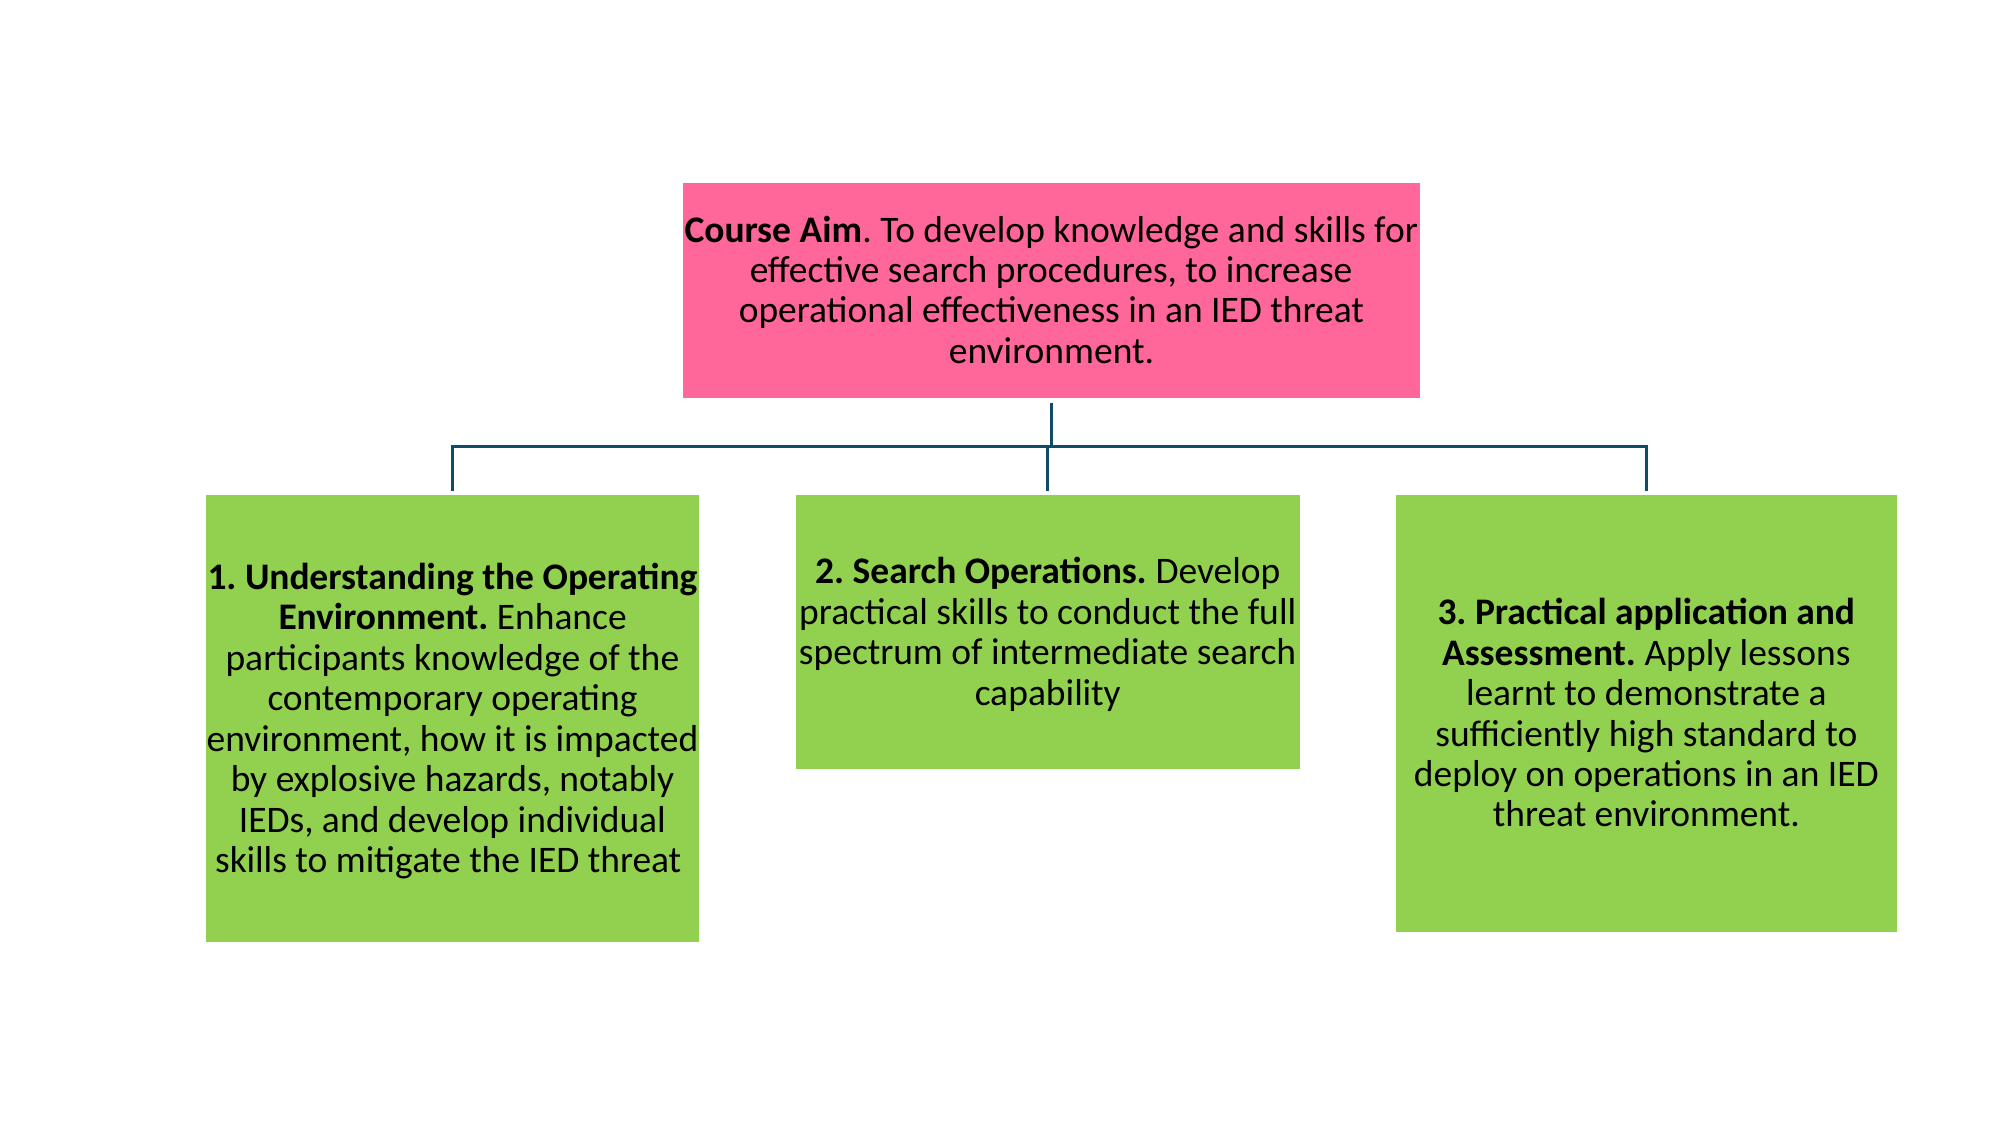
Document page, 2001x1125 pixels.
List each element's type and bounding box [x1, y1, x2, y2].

text_box [203, 119, 1900, 1005]
